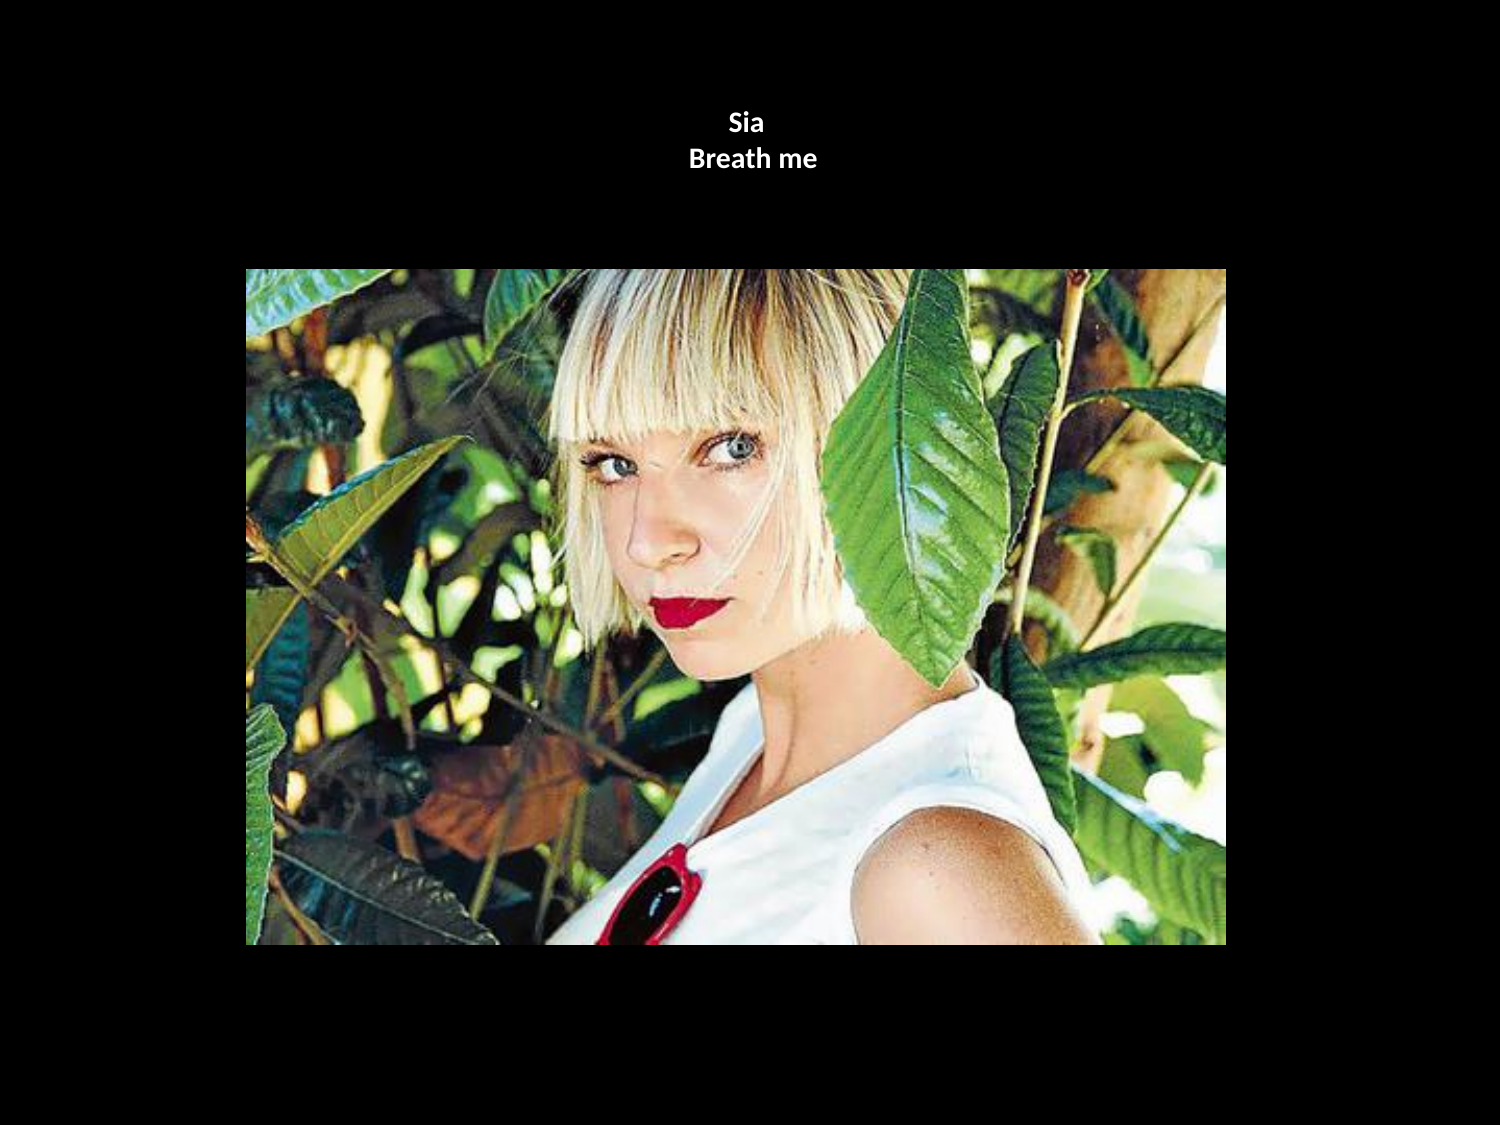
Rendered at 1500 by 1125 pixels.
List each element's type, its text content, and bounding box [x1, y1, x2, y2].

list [245, 269, 1226, 945]
title Sia Breath me [75, 45, 1425, 233]
